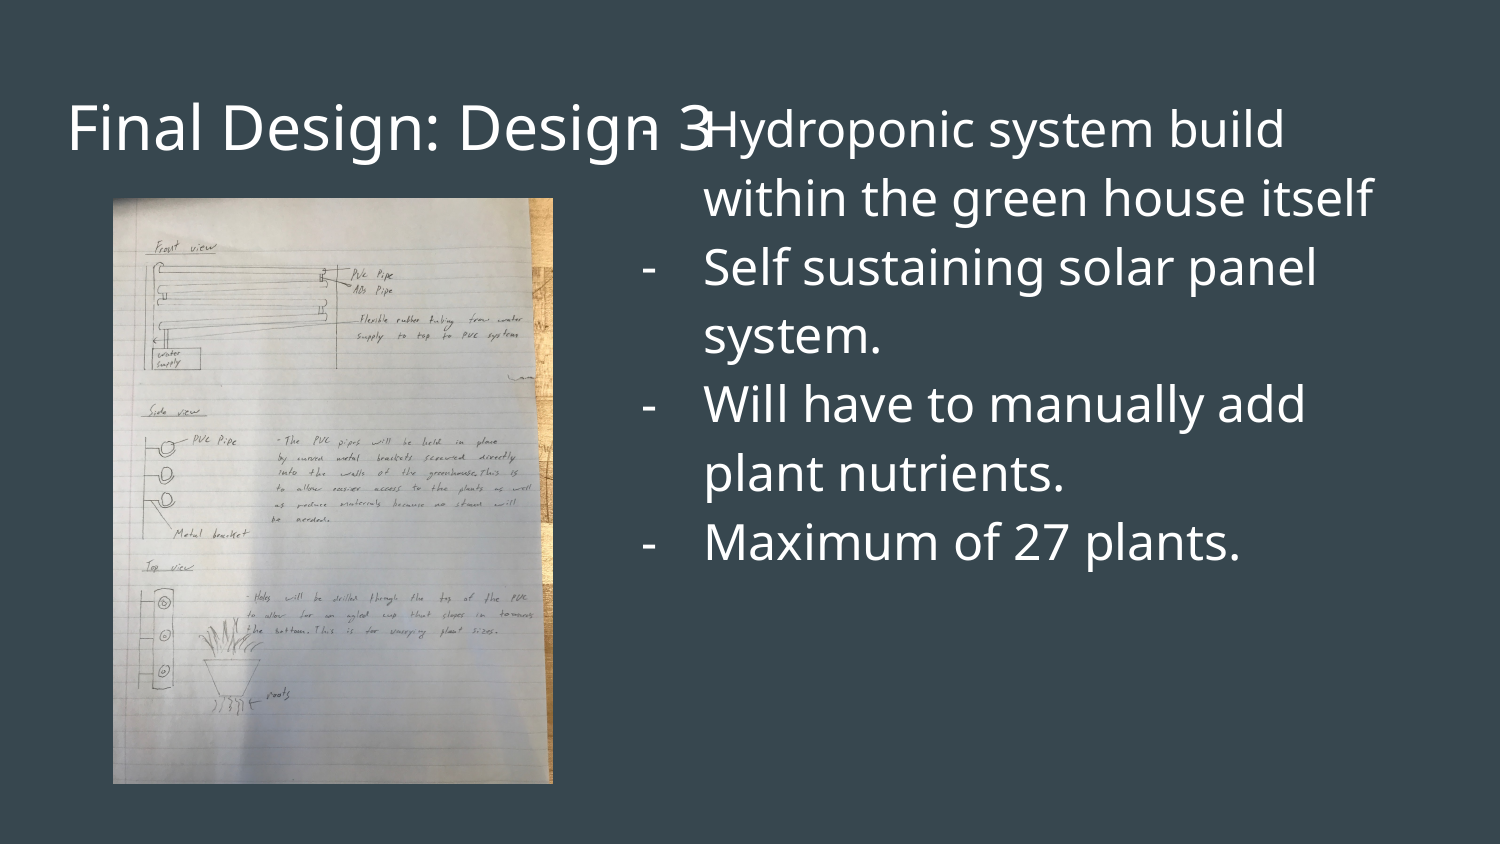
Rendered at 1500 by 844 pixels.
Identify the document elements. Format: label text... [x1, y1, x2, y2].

list Hydroponic system build within the green house itself Self sustaining solar panel system. Will have to manually add plant nutrients. Maximum of 27 plants. [613, 72, 1449, 784]
title Final Design: Design 3 [51, 72, 613, 167]
picture [113, 197, 553, 784]
